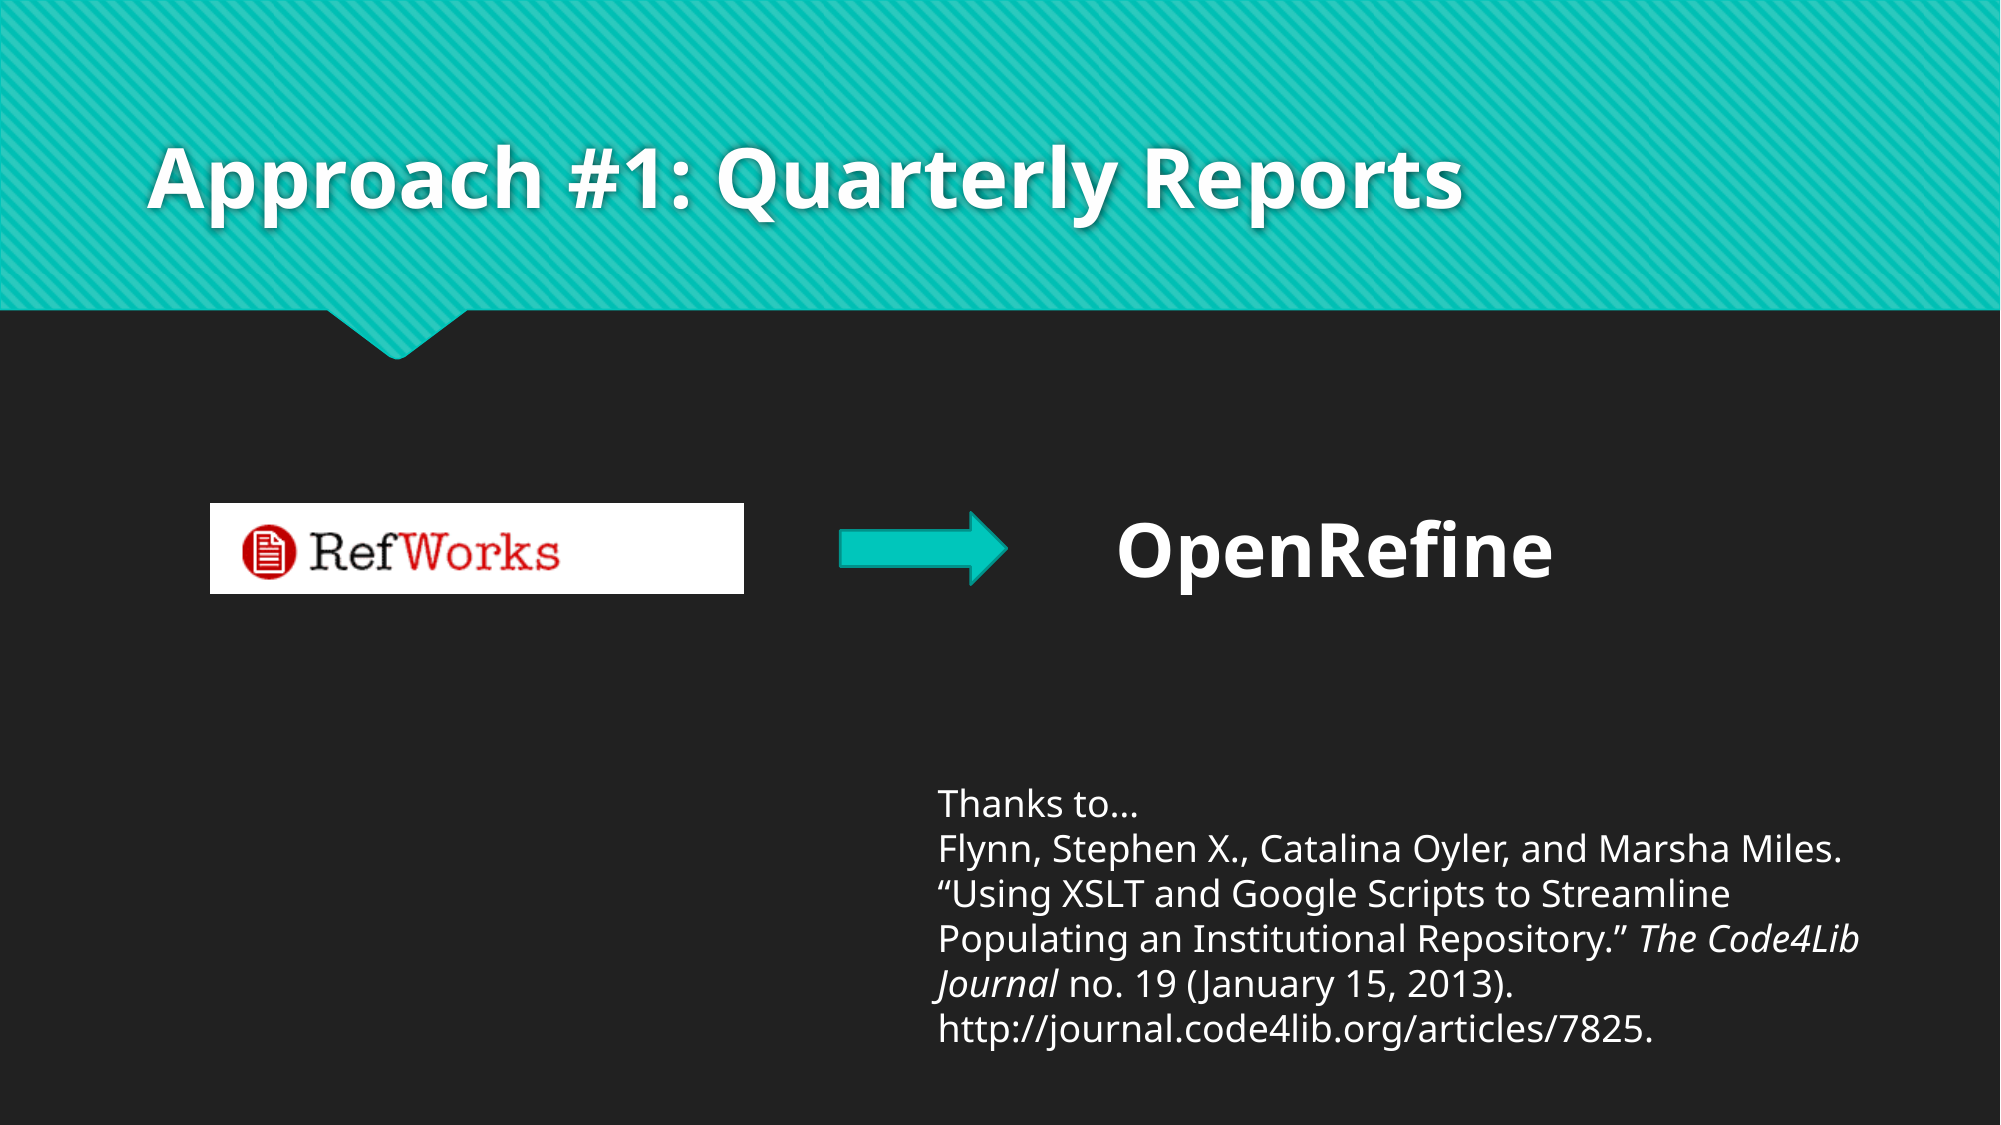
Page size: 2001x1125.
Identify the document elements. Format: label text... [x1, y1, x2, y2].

text_box Thanks to… Flynn, Stephen X., Catalina Oyler, and Marsha Miles. “Using XSLT and Google Scripts to Streamline Populating an Institutional Repository.” The Code4Lib Journal no. 19 (January 15, 2013). http://journal.code4lib.org/articles/7825. [922, 772, 1923, 1058]
text_box [838, 511, 1008, 586]
title Approach #1: Quarterly Reports [132, 73, 1868, 233]
text_box OpenRefine [1100, 495, 1571, 601]
picture [210, 502, 744, 595]
